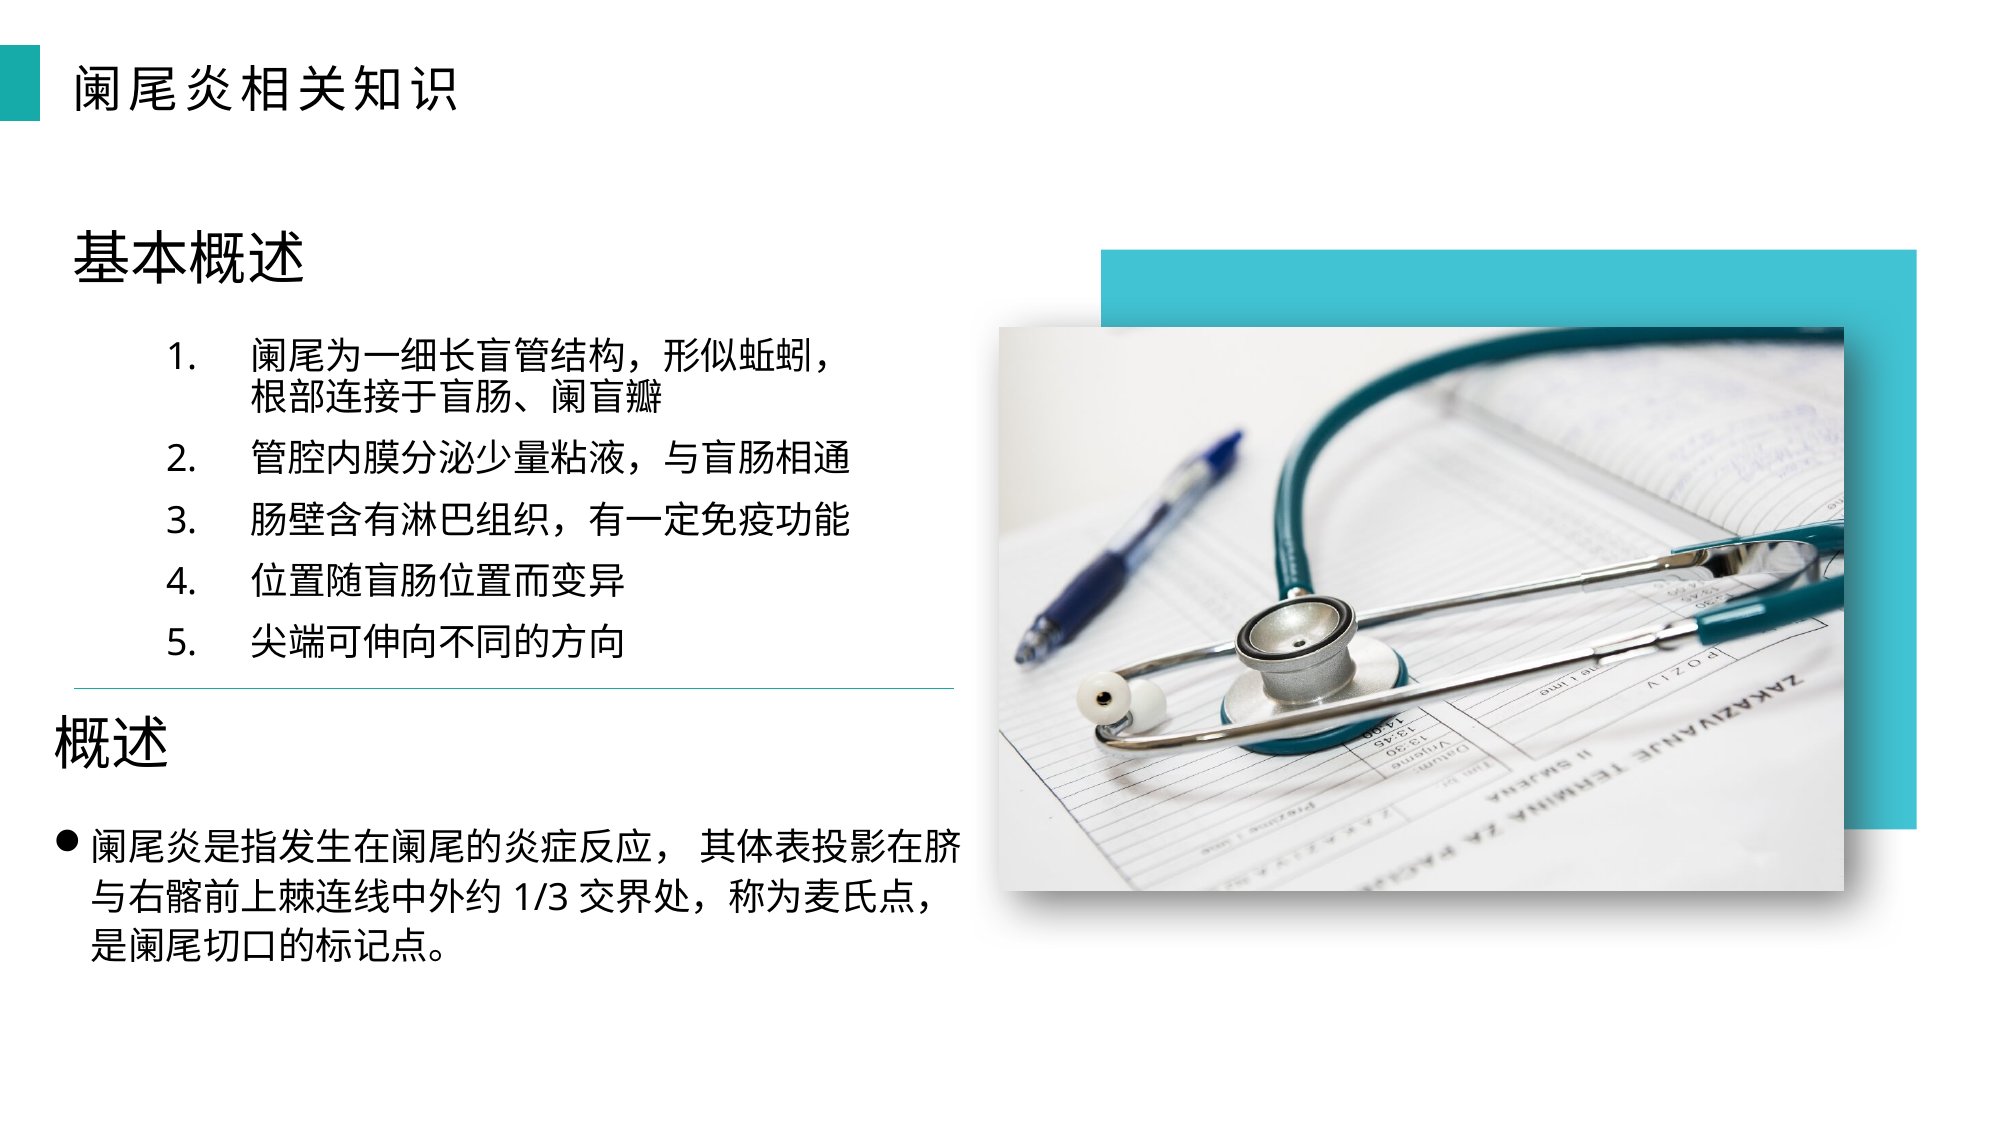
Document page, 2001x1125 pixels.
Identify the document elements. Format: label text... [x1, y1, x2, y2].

text_box 阑尾炎是指发生在阑尾的炎症反应， 其体表投影在脐与右髂前上棘连线中外约1/3交界处，称为麦氏点，是阑尾切口的标记点。 [38, 811, 990, 995]
picture [1699, 327, 1731, 334]
text_box 概述 [38, 701, 299, 790]
text_box [0, 45, 40, 121]
text_box 阑尾为一细长盲管结构，形似蚯蚓，根部连接于盲肠、阑盲瓣 管腔内膜分泌少量粘液，与盲肠相通 肠壁含有淋巴组织，有一定免疫功能 位置随盲肠位置而变异 尖端可伸向不同的方向 [151, 330, 899, 680]
text_box 阑尾炎相关知识 [57, 49, 518, 125]
text_box [1100, 249, 1918, 831]
picture [999, 327, 1844, 891]
text_box 基本概述 [57, 222, 631, 298]
